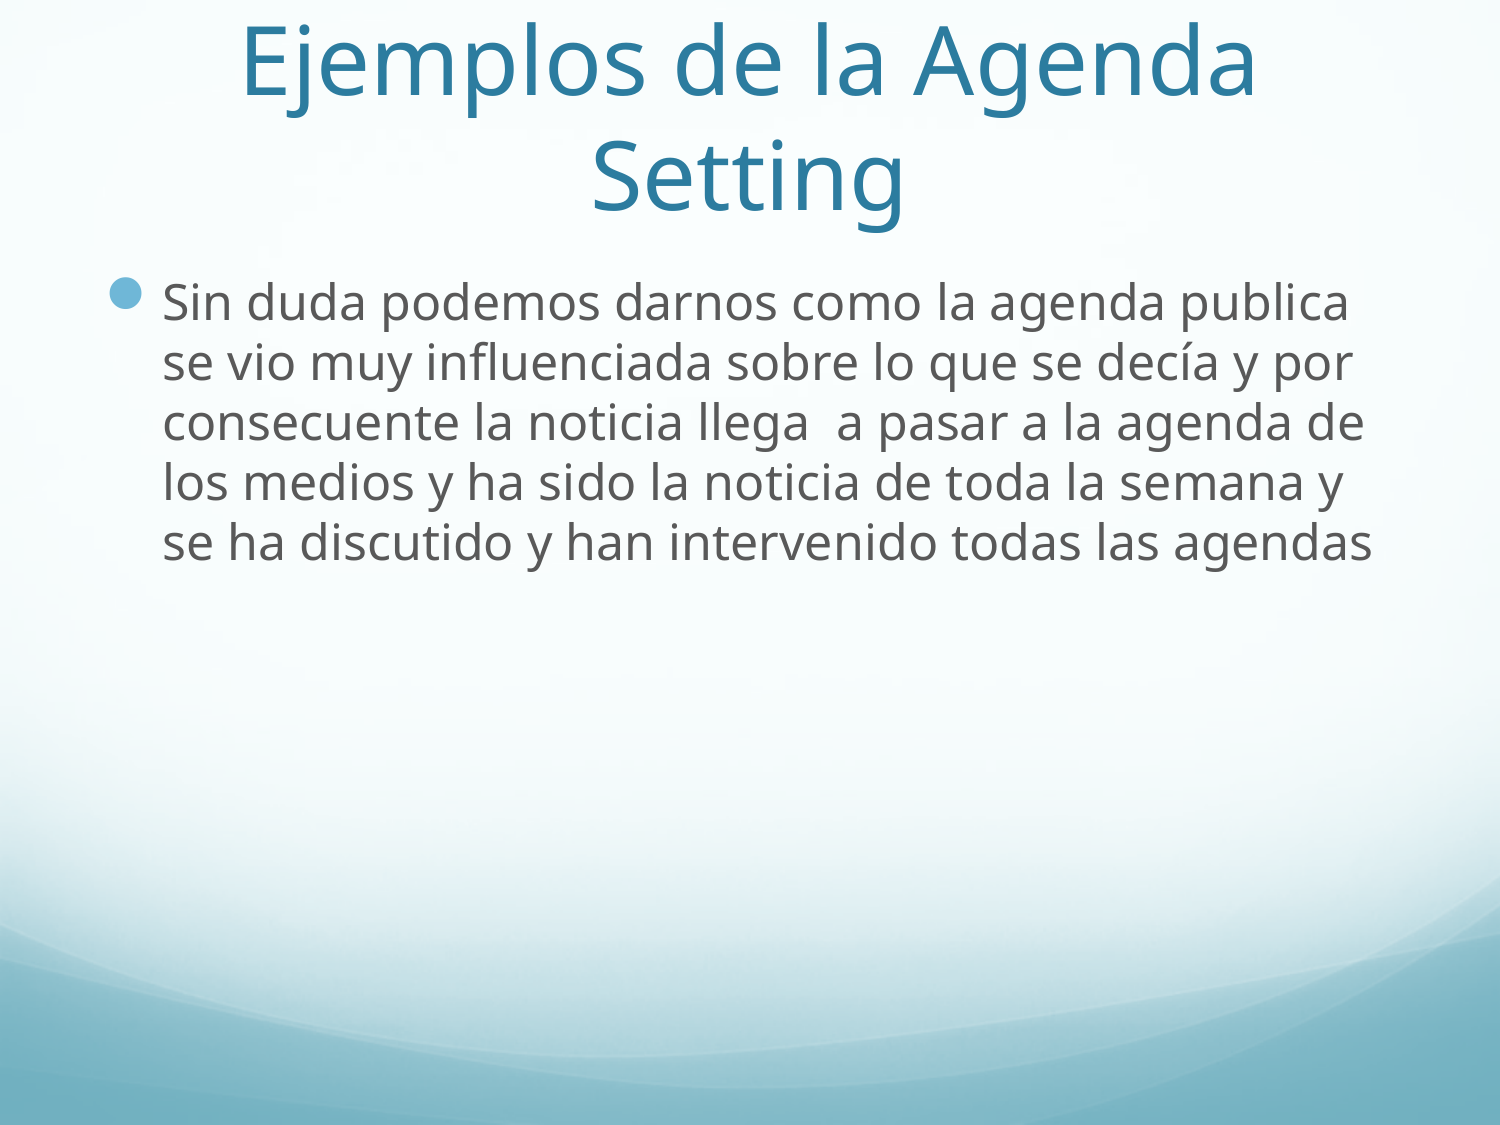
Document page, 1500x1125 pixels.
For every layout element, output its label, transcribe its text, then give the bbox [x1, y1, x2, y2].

list Sin duda podemos darnos como la agenda publica se vio muy influenciada sobre lo que se decía y por consecuente la noticia llega a pasar a la agenda de los medios y ha sido la noticia de toda la semana y se ha discutido y han intervenido todas las agendas [90, 262, 1410, 975]
title Ejemplos de la Agenda Setting [90, 17, 1410, 237]
